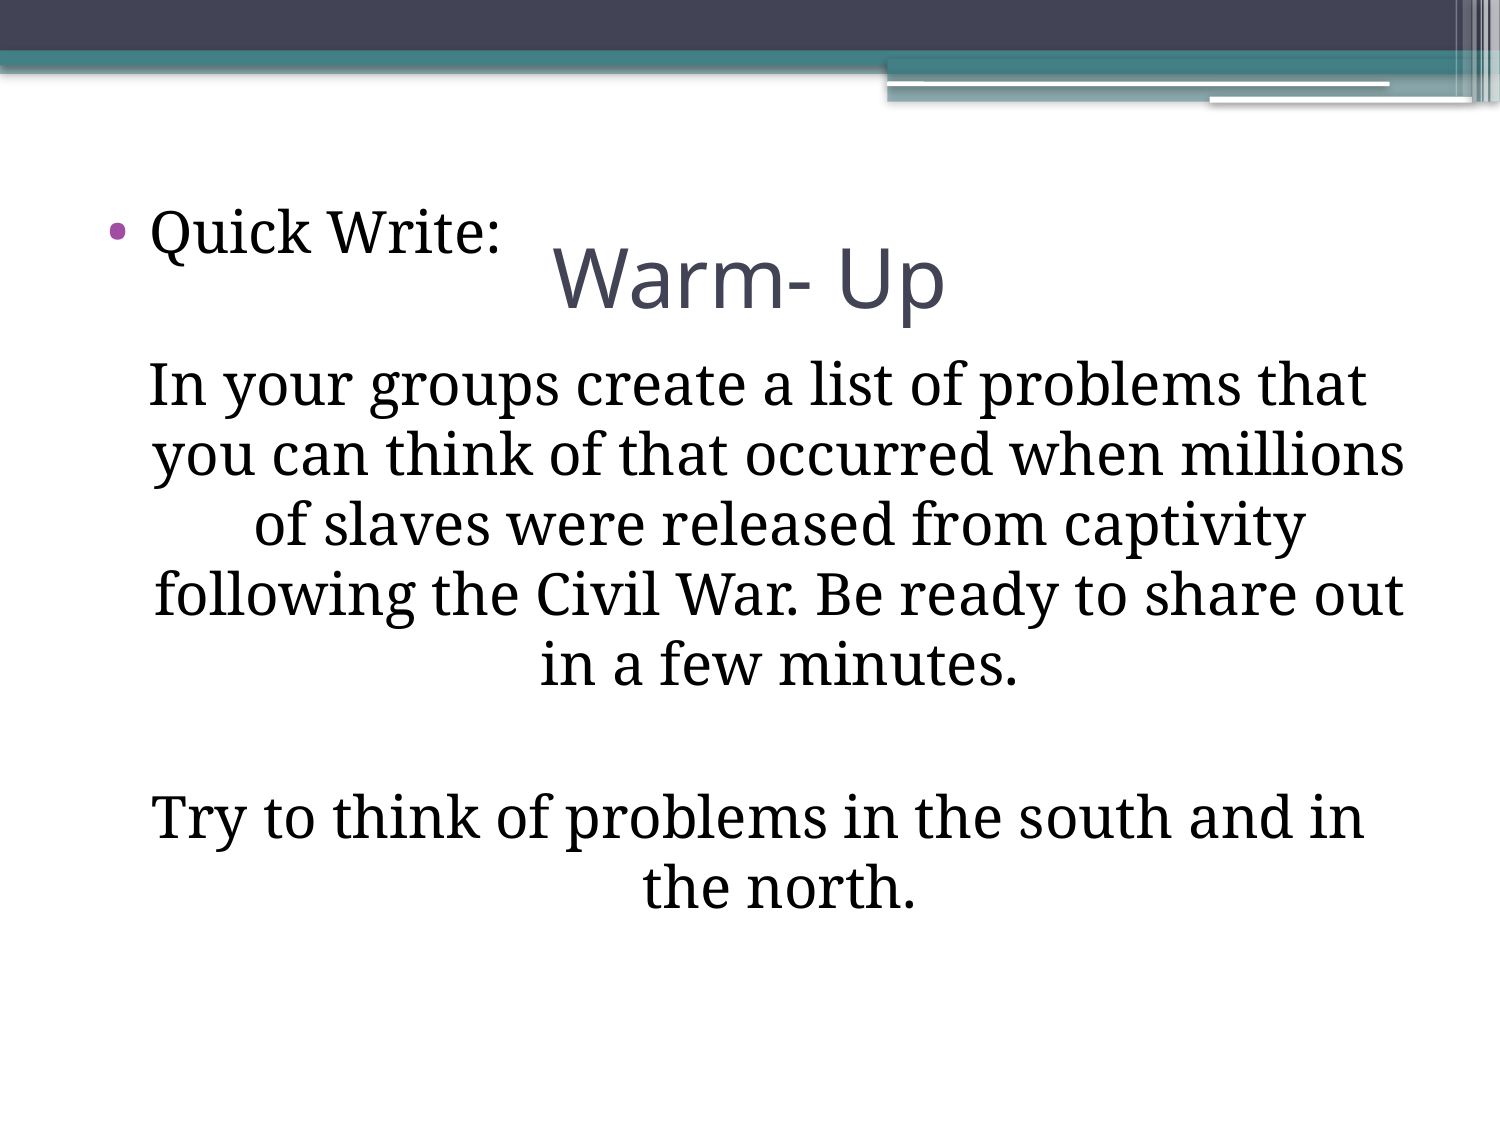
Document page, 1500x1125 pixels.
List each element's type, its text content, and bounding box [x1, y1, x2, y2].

list Quick Write: In your groups create a list of problems that you can think of that occurred when millions of slaves were released from captivity following the Civil War. Be ready to share out in a few minutes. Try to think of problems in the south and in the north. [75, 187, 1425, 998]
